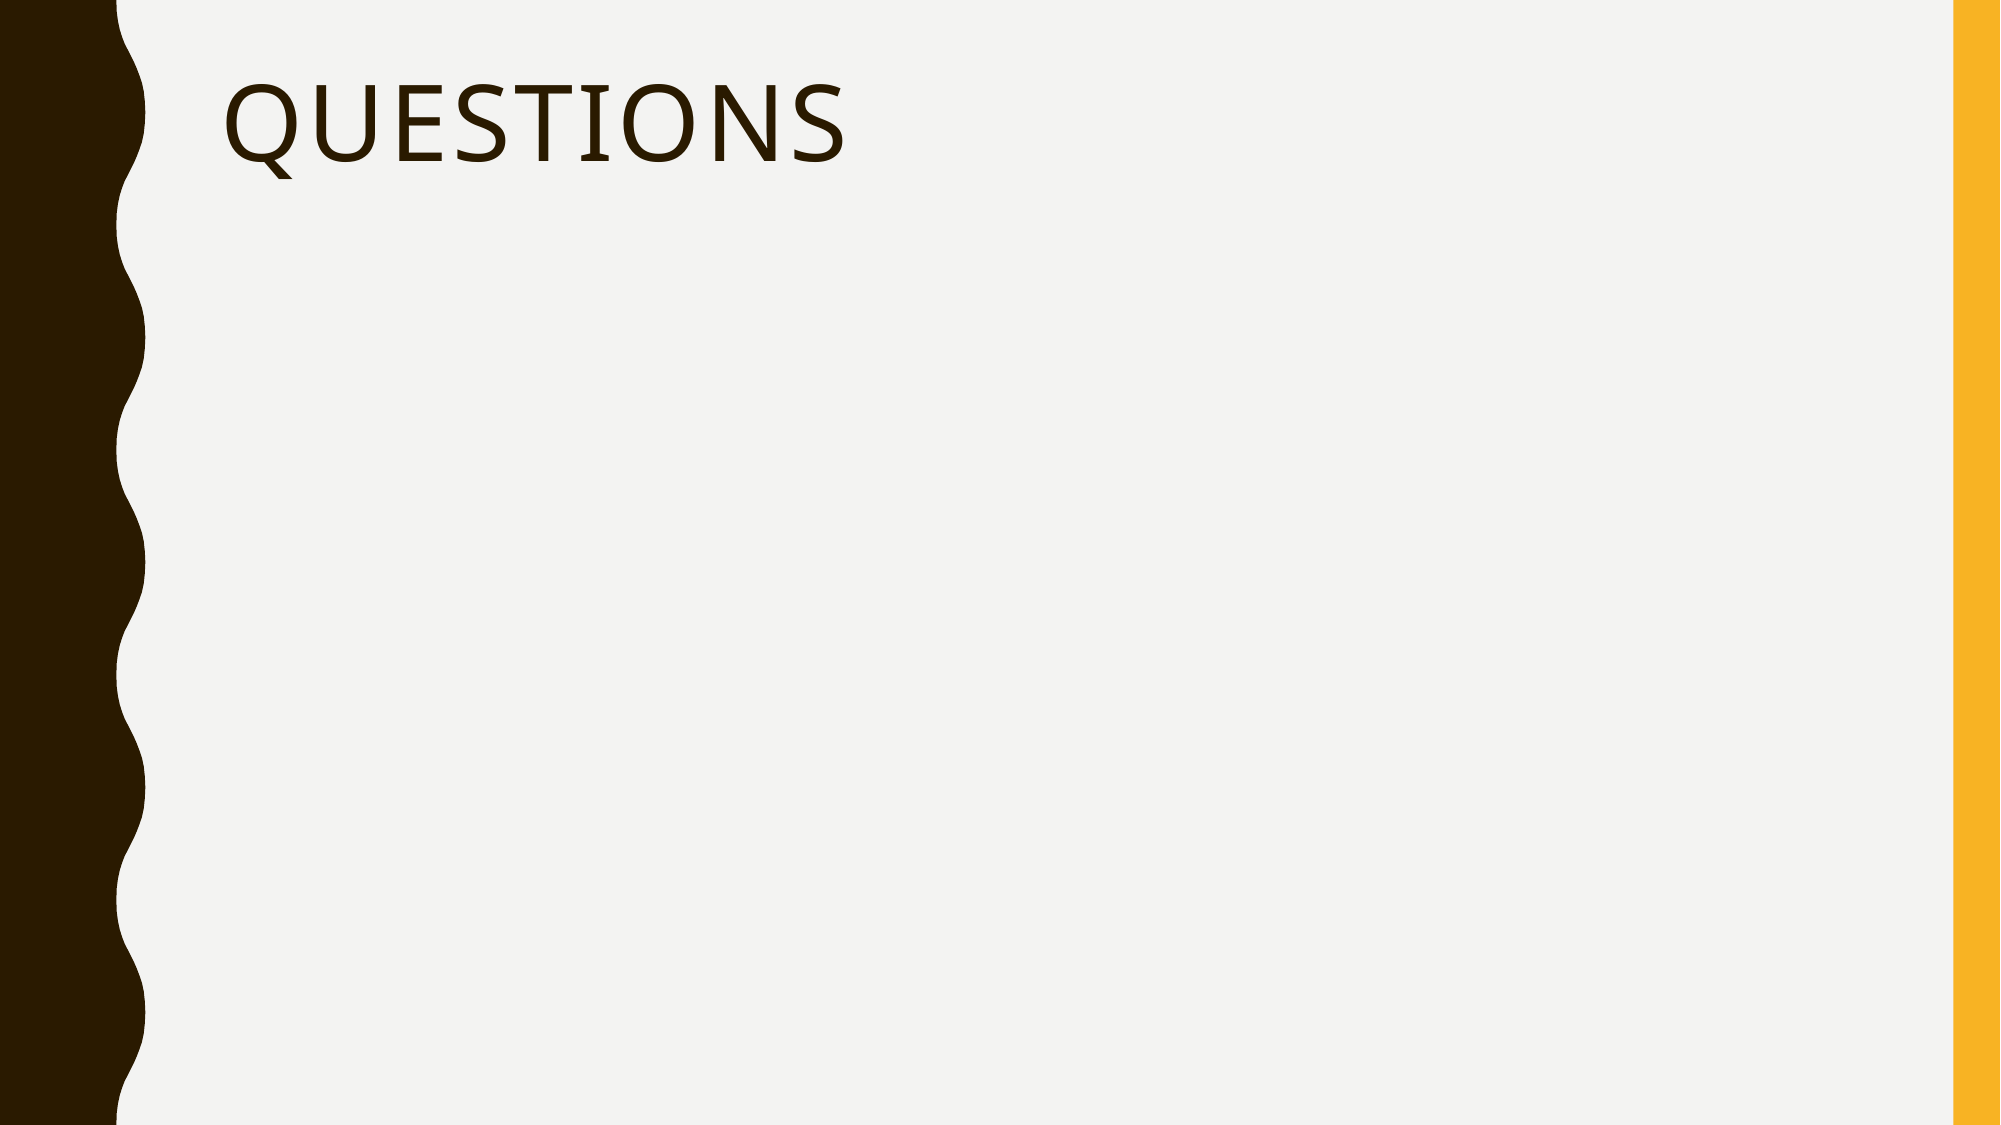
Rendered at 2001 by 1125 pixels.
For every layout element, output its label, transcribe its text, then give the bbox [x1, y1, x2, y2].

title Questions [205, 62, 1875, 308]
